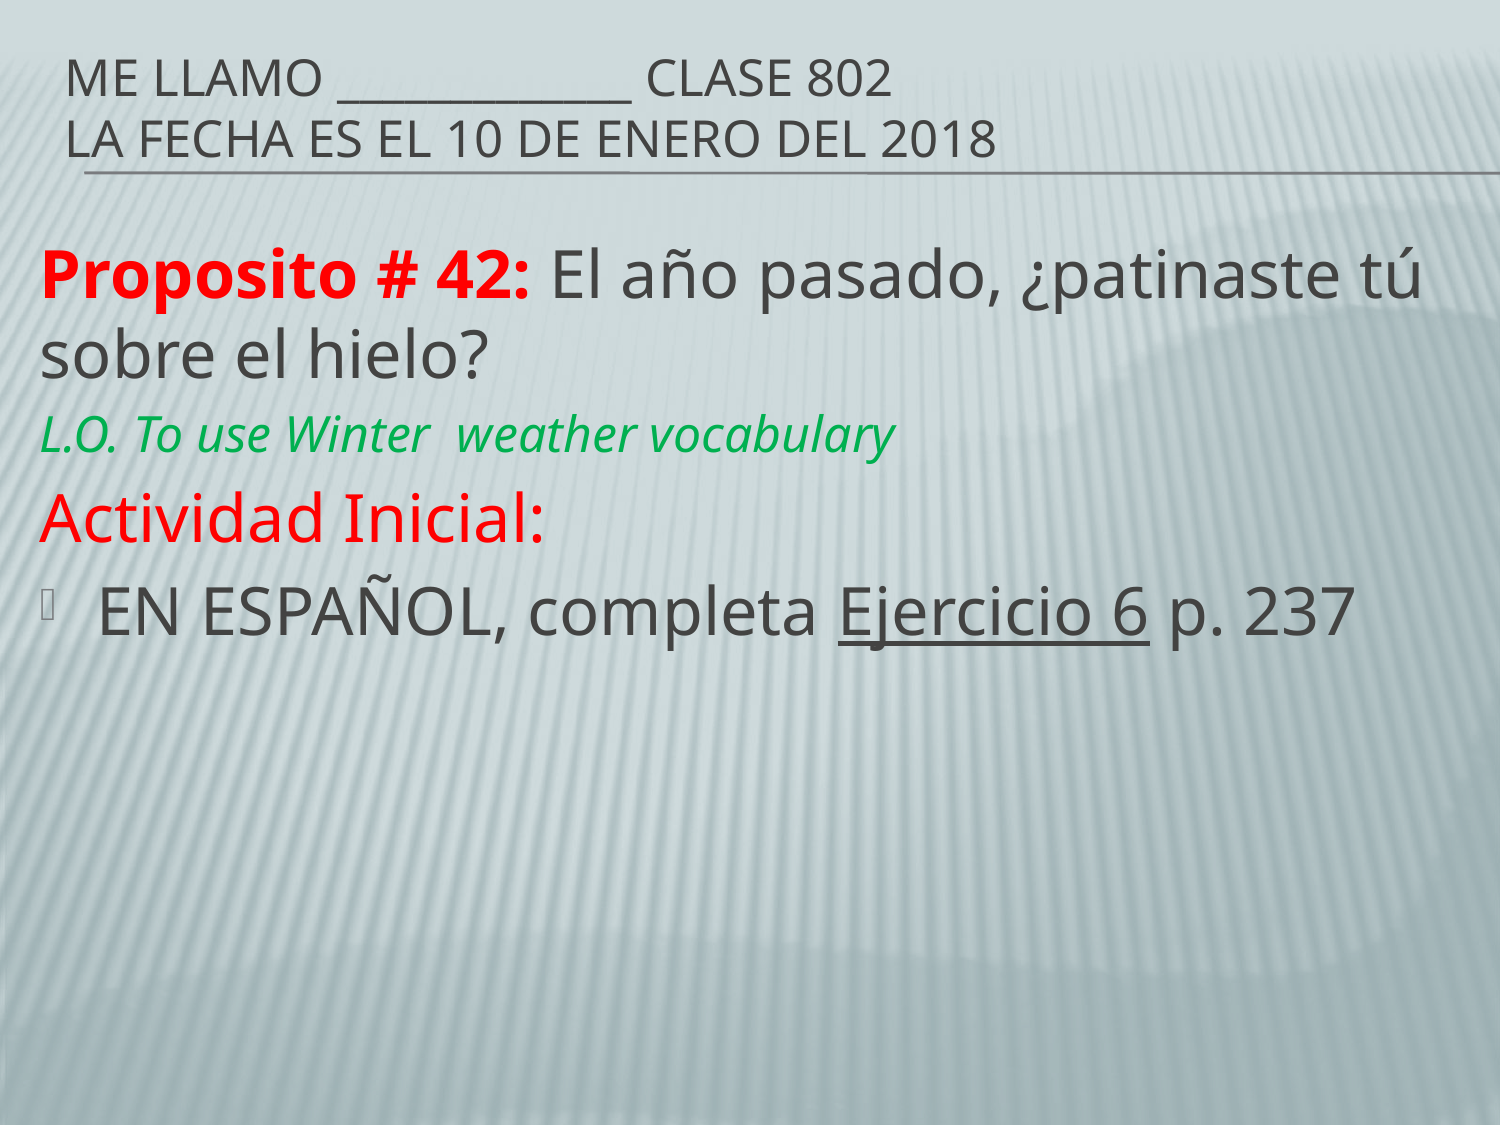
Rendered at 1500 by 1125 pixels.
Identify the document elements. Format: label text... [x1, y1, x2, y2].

title Me llamo _____________ Clase 802 La fecha es el 10 de ENERO del 2018 [50, 37, 1475, 175]
list Proposito # 42: El año pasado, ¿patinaste tú sobre el hielo? L.O. To use Winter weather vocabulary Actividad Inicial: EN ESPAÑOL, completa Ejercicio 6 p. 237 [24, 224, 1475, 1088]
